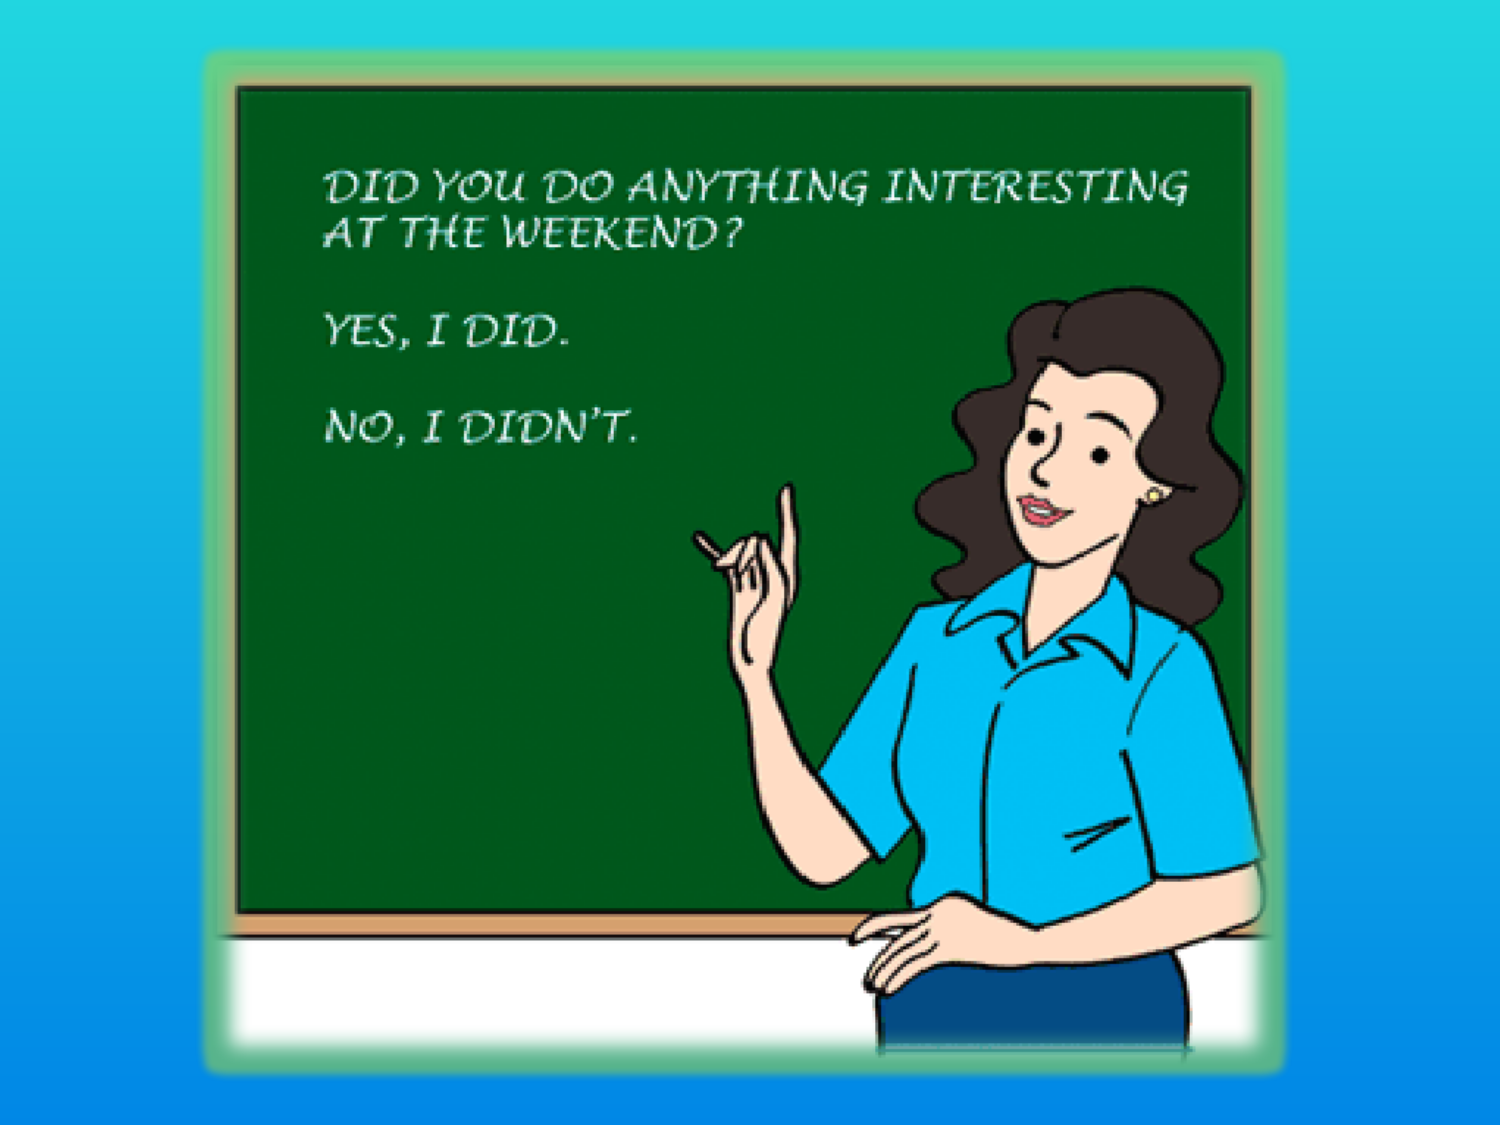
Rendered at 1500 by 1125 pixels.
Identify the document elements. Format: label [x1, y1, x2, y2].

list [210, 58, 1278, 1067]
